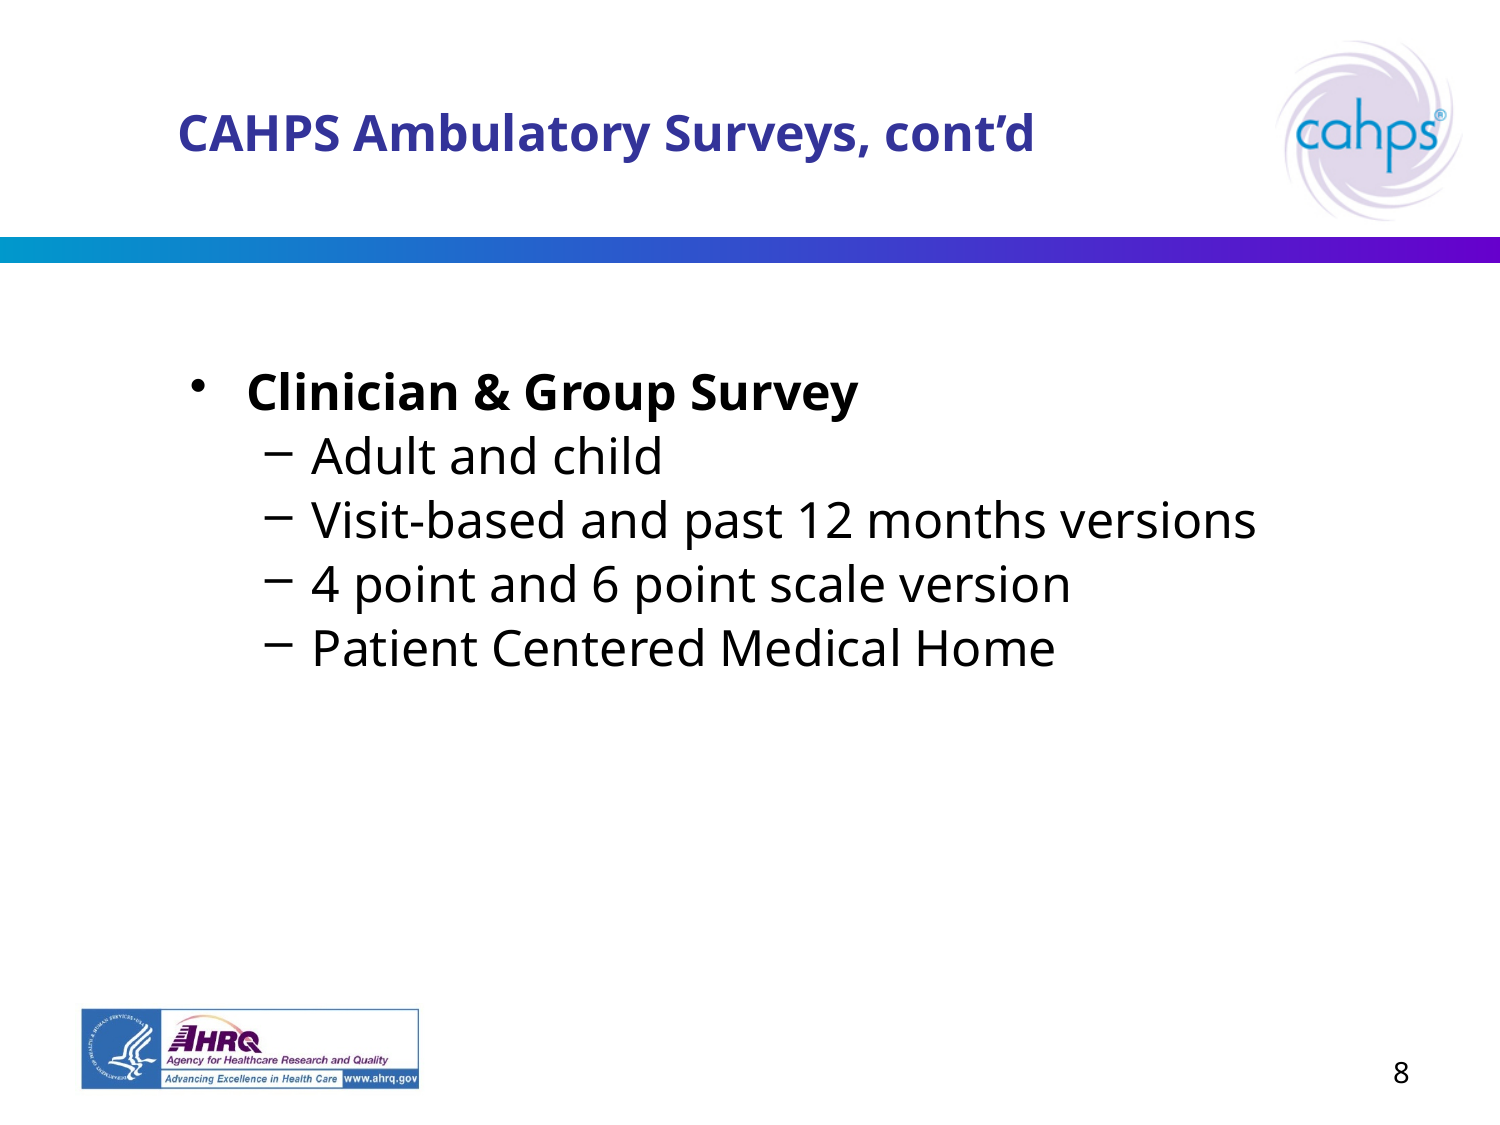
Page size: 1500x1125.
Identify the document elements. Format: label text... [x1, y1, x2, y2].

text_box [800, 275, 1500, 1000]
slide_number 8 [1074, 1046, 1426, 1125]
picture [1301, 37, 1463, 225]
list Clinician & Group Survey Adult and child Visit-based and past 12 months versions 4 point and 6 point scale version Patient Centered Medical Home [174, 359, 800, 880]
picture [75, 1003, 425, 1096]
title CAHPS Ambulatory Surveys, cont’d [162, 37, 1301, 226]
